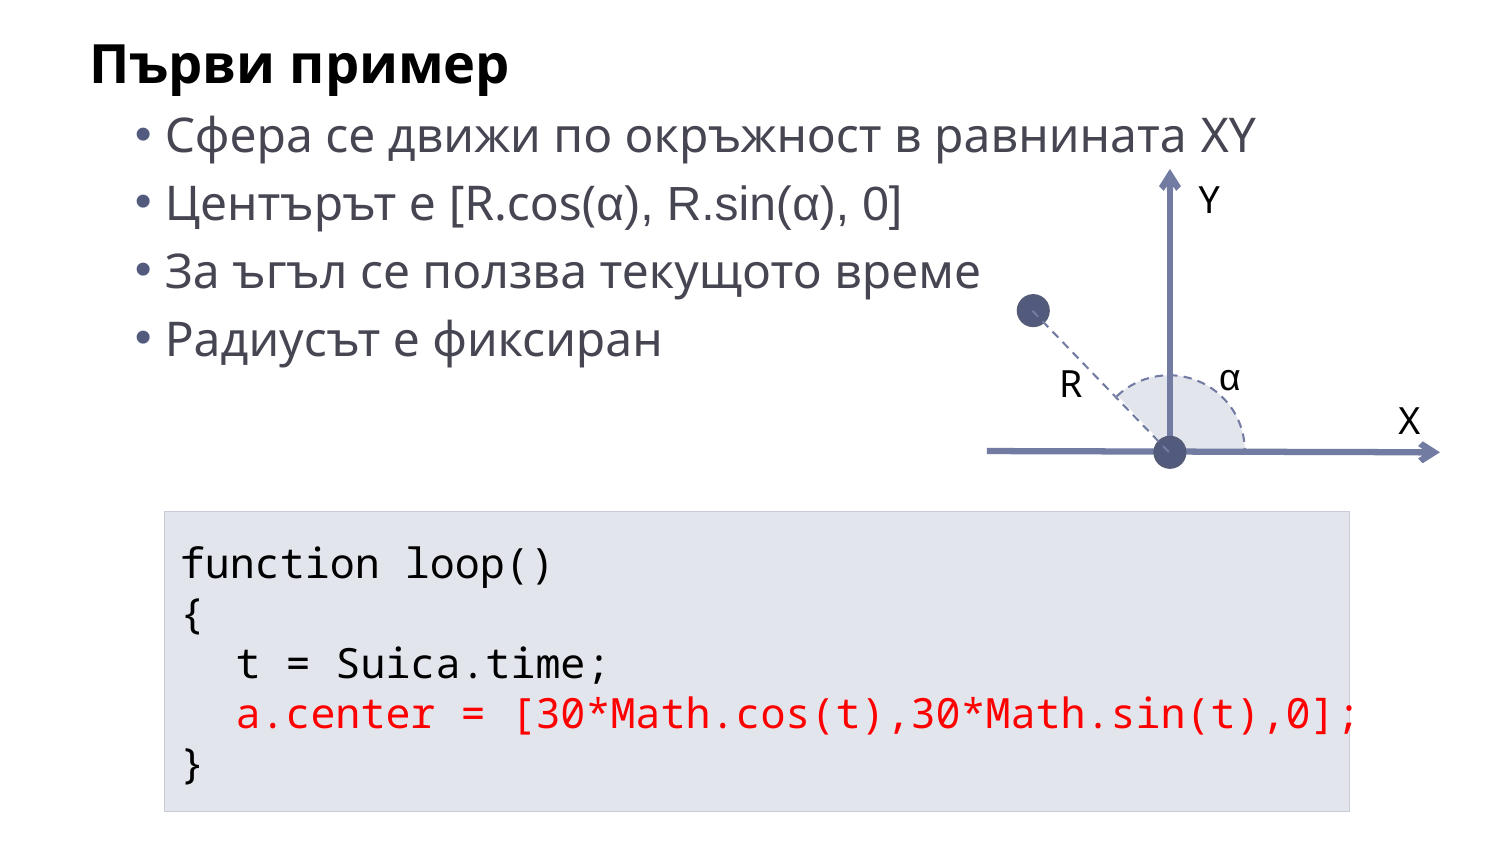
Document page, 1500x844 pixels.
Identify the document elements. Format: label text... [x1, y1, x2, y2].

text_box [1176, 437, 1187, 450]
text_box Y [1178, 167, 1241, 231]
text_box [1162, 465, 1181, 469]
text_box X [1378, 388, 1441, 450]
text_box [1032, 311, 1171, 454]
text_box [1016, 294, 1050, 326]
text_box function loop() { t = Suica.time; a.center = [30*Math.cos(t),30*Math.sin(t),0]; } [164, 511, 1350, 812]
text_box α [1198, 344, 1262, 407]
list Първи пример Сфера се движи по окръжност в равнината XY Центърът е [R.cos(α), R.sin(α), 0] За ъгъл се ползва текущото време Радиусът е фиксиран [75, 21, 1475, 835]
